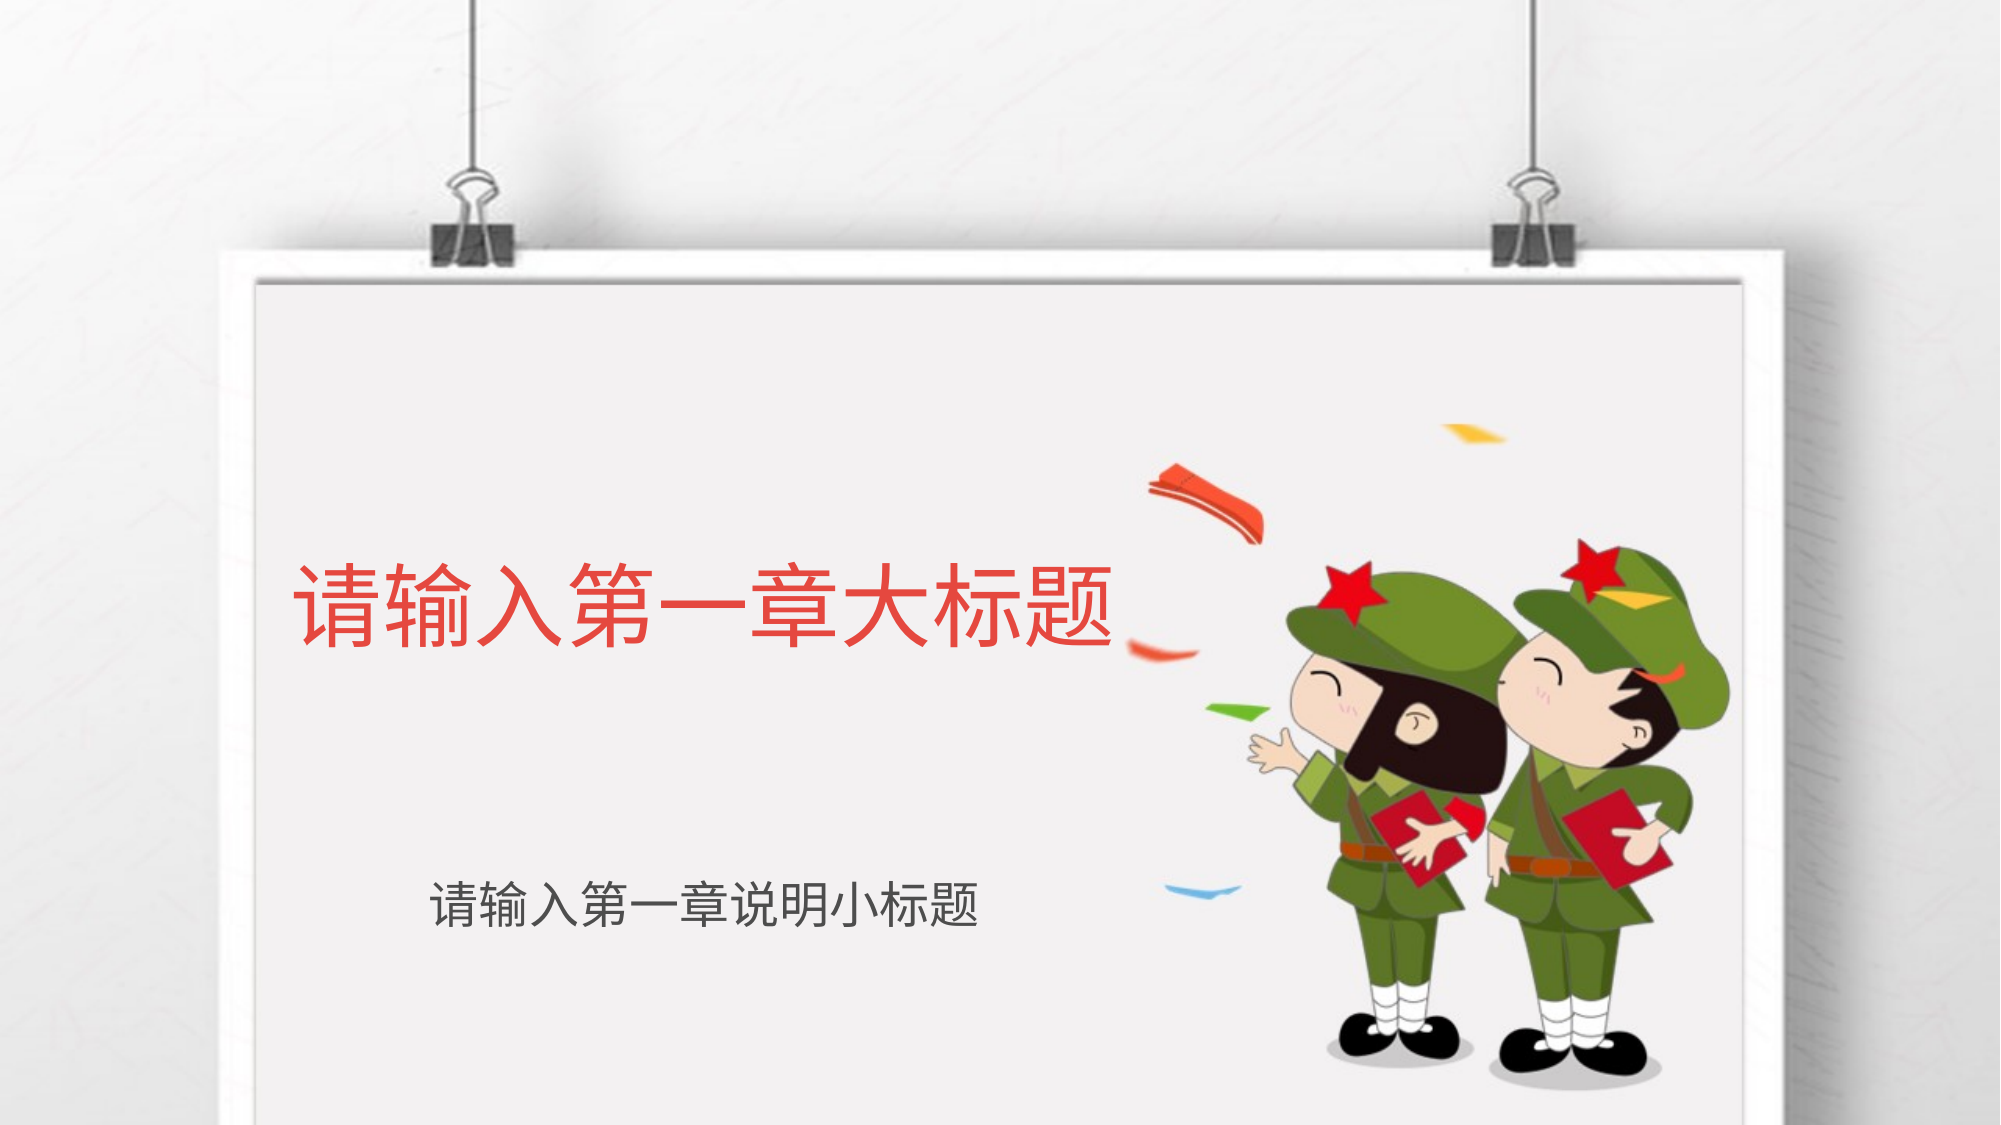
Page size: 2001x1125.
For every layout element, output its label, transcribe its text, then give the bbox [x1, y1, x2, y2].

picture [0, 0, 2000, 1125]
title 请输入第一章大标题 [272, 340, 1135, 814]
list 请输入第一章说明小标题 [273, 835, 1135, 986]
